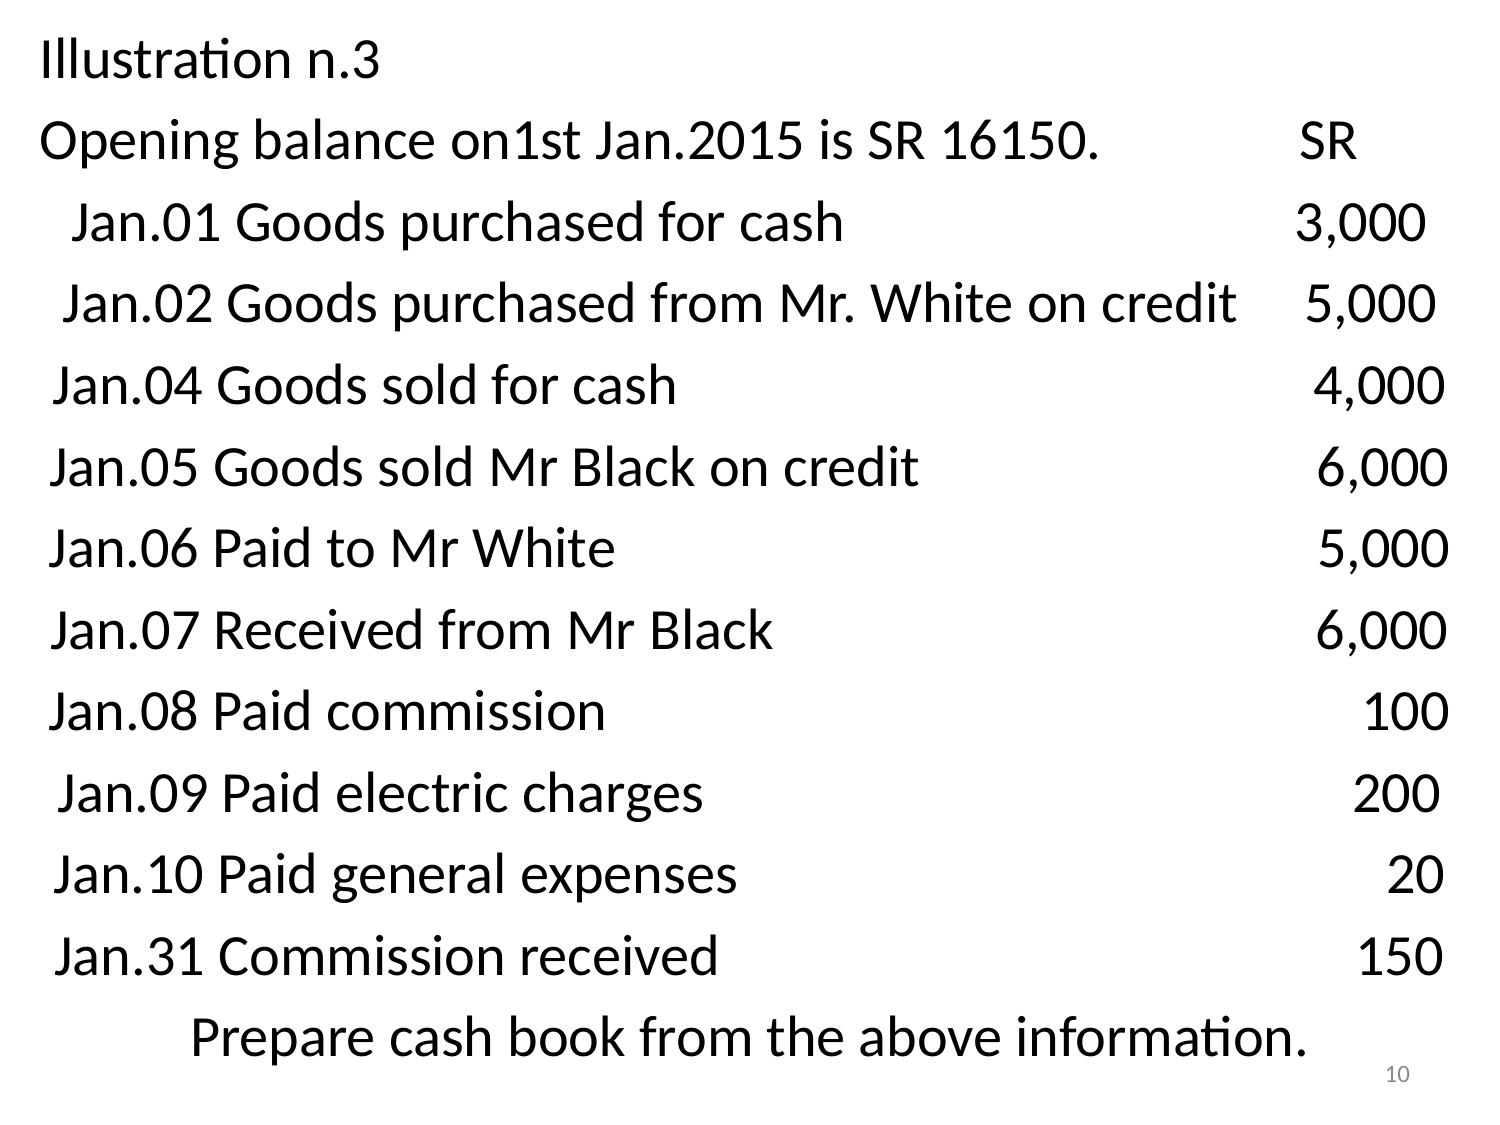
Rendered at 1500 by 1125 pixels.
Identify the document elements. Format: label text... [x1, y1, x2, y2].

slide_number 10 [1074, 1042, 1425, 1103]
list Illustration n.3 Opening balance on1st Jan.2015 is SR 16150. SR Jan.01 Goods purchased for cash 3,000 Jan.02 Goods purchased from Mr. White on credit 5,000 Jan.04 Goods sold for cash 4,000 Jan.05 Goods sold Mr Black on credit 6,000 Jan.06 Paid to Mr White 5,000 Jan.07 Received from Mr Black 6,000 Jan.08 Paid commission 100 Jan.09 Paid electric charges 200 Jan.10 Paid general expenses 20 Jan.31 Commission received 150 Prepare cash book from the above information. [24, 12, 1475, 1116]
